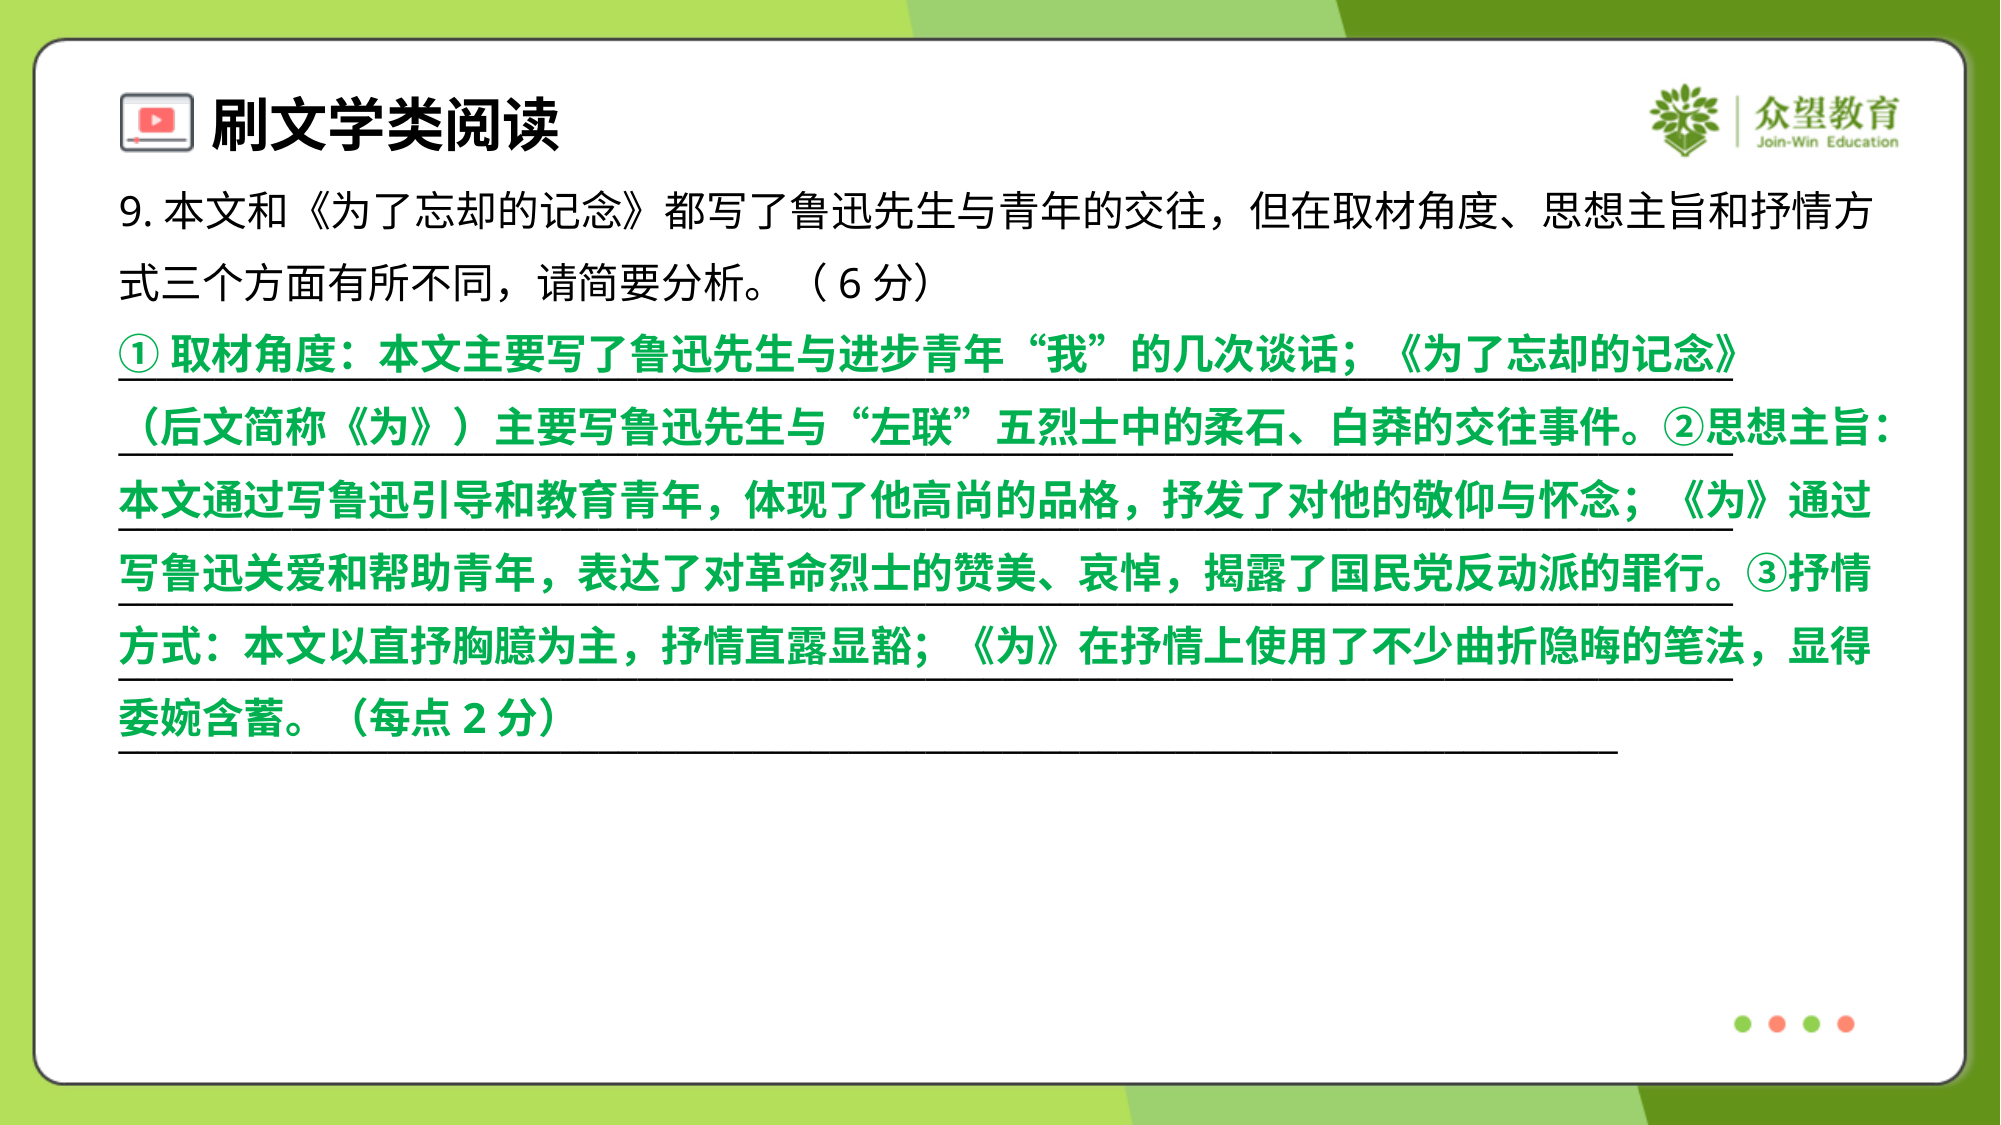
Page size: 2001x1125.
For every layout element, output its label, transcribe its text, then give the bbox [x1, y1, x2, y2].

text_box ____________________________________________________________________________________ ____________________________________________________________________________________ ____________________________________________________________________________________ ____________________________________________________________________________________ ____________________________________________________________________________________ ______________________________________________________________________________ [118, 735, 1883, 746]
picture [0, 0, 2000, 1125]
text_box ①取材角度：本文主要写了鲁迅先生与进步青年“我”的几次谈话；《为了忘却的记念》 （后文简称《为》）主要写鲁迅先生与“左联”五烈士中的柔石、白莽的交往事件。②思想主旨： 本文通过写鲁迅引导和教育青年，体现了他高尚的品格，抒发了对他的敬仰与怀念；《为》通过 写鲁迅关爱和帮助青年，表达了对革命烈士的赞美、哀悼，揭露了国民党反动派的罪行。③抒情 方式：本文以直抒胸臆为主，抒情直露显豁；《为》在抒情上使用了不少曲折隐晦的笔法，显得 委婉含蓄。（每点2分） [118, 304, 1883, 735]
text_box 9.本文和《为了忘却的记念》都写了鲁迅先生与青年的交往，但在取材角度、思想主旨和抒情方 式三个方面有所不同，请简要分析。（6分） [118, 159, 1883, 300]
